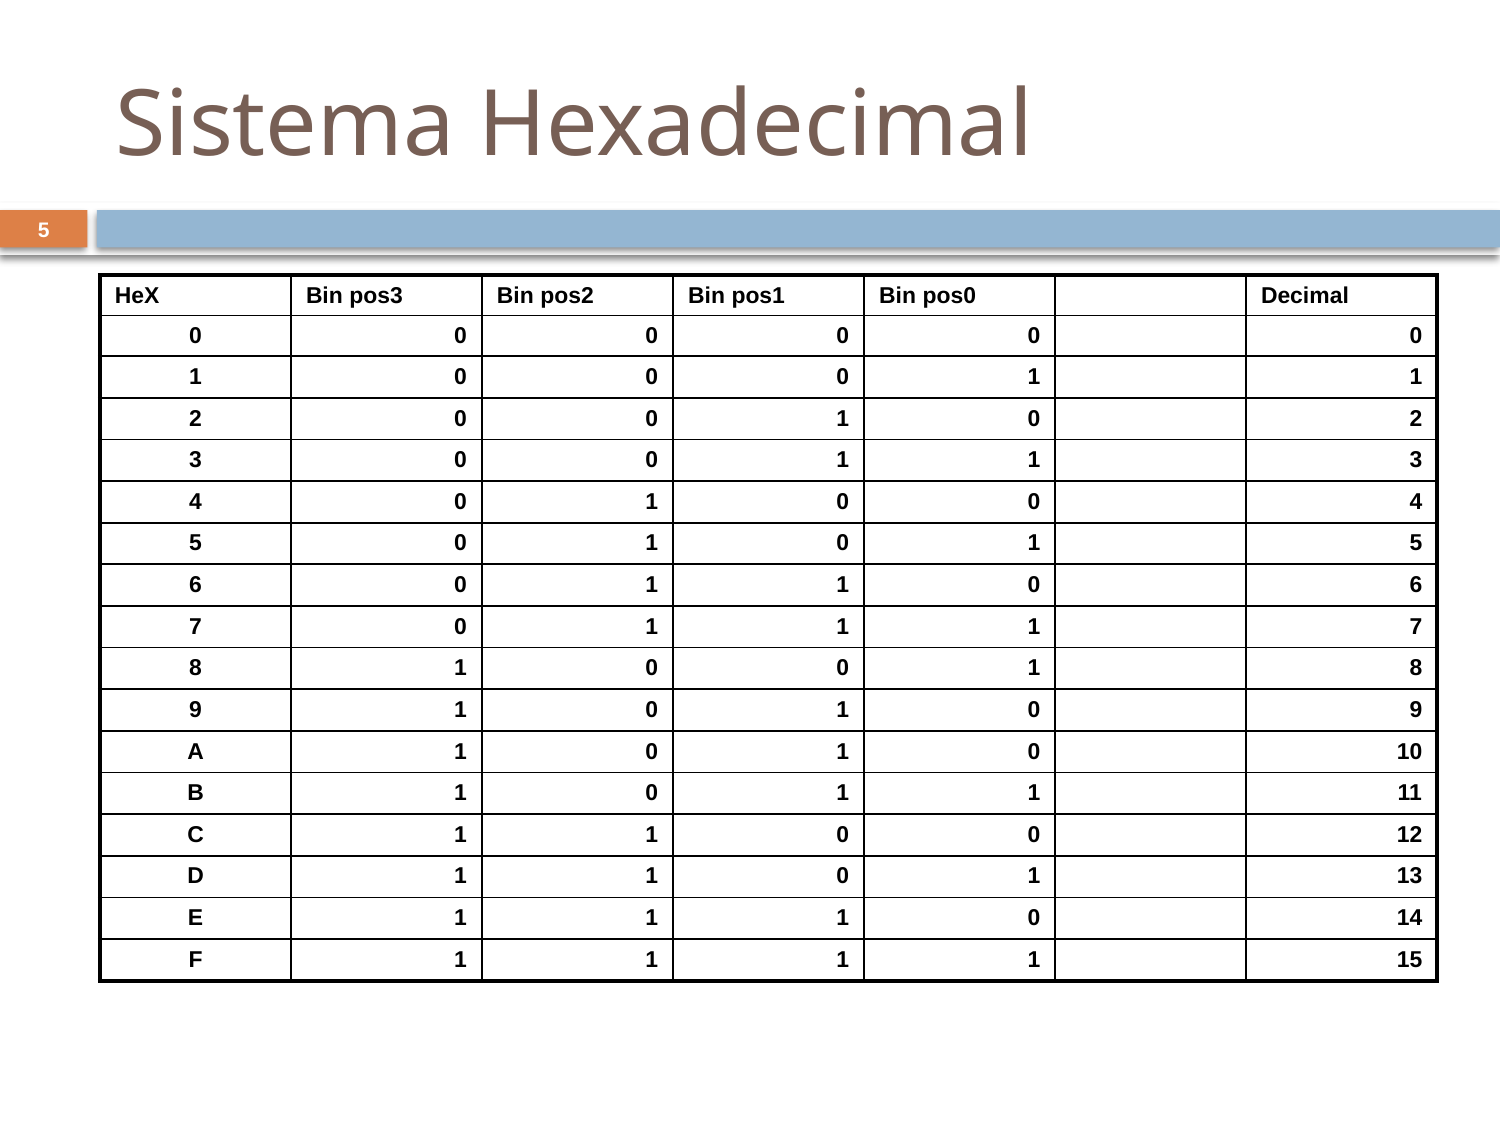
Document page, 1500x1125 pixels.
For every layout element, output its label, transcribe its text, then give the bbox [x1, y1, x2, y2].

table_cell 0 [292, 607, 481, 647]
table_cell 0 [865, 565, 1054, 605]
table_cell [1056, 690, 1245, 730]
table_cell 0 [483, 399, 672, 439]
table_cell [1056, 399, 1245, 439]
table_cell 1 [865, 857, 1054, 897]
table_cell 14 [1247, 898, 1435, 938]
table_cell 8 [102, 648, 290, 688]
table_cell [1056, 440, 1245, 480]
table_header Decimal [1247, 277, 1435, 315]
table_cell 4 [1247, 482, 1435, 522]
table_cell 0 [674, 648, 863, 688]
table_cell A [102, 732, 290, 772]
table_cell [1056, 732, 1245, 772]
table_cell 1 [865, 357, 1054, 397]
table_cell 1 [292, 898, 481, 938]
table_cell 0 [102, 316, 290, 355]
table_cell [1056, 524, 1245, 563]
table_cell 1 [483, 815, 672, 855]
table_header Bin pos0 [865, 277, 1054, 315]
table_cell 0 [674, 524, 863, 563]
table_cell 1 [483, 940, 672, 979]
table_cell 0 [483, 357, 672, 397]
table_cell 0 [292, 316, 481, 355]
table_cell 0 [483, 732, 672, 772]
table_cell 0 [674, 857, 863, 897]
table_cell 0 [674, 316, 863, 355]
table_cell 1 [292, 690, 481, 730]
table_cell 1 [674, 607, 863, 647]
table_cell 1 [674, 399, 863, 439]
table_cell [1056, 316, 1245, 355]
table_cell 0 [674, 357, 863, 397]
table_cell 1 [674, 440, 863, 480]
table_cell 11 [1247, 773, 1435, 813]
table_header Bin pos3 [292, 277, 481, 315]
table_cell [1056, 482, 1245, 522]
table_cell 0 [865, 399, 1054, 439]
table_cell 0 [292, 524, 481, 563]
table_cell [1056, 940, 1245, 979]
table_cell 0 [292, 440, 481, 480]
table_cell 1 [674, 898, 863, 938]
table_cell 0 [1247, 316, 1435, 355]
table_cell 1 [483, 565, 672, 605]
table_cell 3 [102, 440, 290, 480]
table_cell [1056, 857, 1245, 897]
table_cell C [102, 815, 290, 855]
table_cell 1 [865, 607, 1054, 647]
table_cell 1 [292, 857, 481, 897]
table_cell 5 [1247, 524, 1435, 563]
table_cell 1 [483, 607, 672, 647]
table_cell 1 [102, 357, 290, 397]
table_cell 15 [1247, 940, 1435, 979]
table_cell 13 [1247, 857, 1435, 897]
table_cell 0 [865, 732, 1054, 772]
table_cell 1 [1247, 357, 1435, 397]
table_cell 0 [865, 316, 1054, 355]
table_cell 7 [102, 607, 290, 647]
table_cell 2 [102, 399, 290, 439]
table_cell 0 [483, 773, 672, 813]
table_cell 2 [1247, 399, 1435, 439]
table_cell 6 [1247, 565, 1435, 605]
table_cell 0 [483, 648, 672, 688]
table_cell [1056, 898, 1245, 938]
table_cell 1 [865, 440, 1054, 480]
table_cell 3 [1247, 440, 1435, 480]
table_header Bin pos1 [674, 277, 863, 315]
table_cell [1056, 607, 1245, 647]
table_cell 1 [865, 524, 1054, 563]
table_cell 1 [865, 773, 1054, 813]
table_cell 1 [674, 565, 863, 605]
table_cell 9 [1247, 690, 1435, 730]
table_cell 1 [674, 773, 863, 813]
slide_number 5 [0, 208, 88, 249]
table_cell 8 [1247, 648, 1435, 688]
table_cell 0 [483, 690, 672, 730]
table_cell 9 [102, 690, 290, 730]
table_cell 0 [865, 815, 1054, 855]
table_cell F [102, 940, 290, 979]
table_cell 0 [865, 482, 1054, 522]
table_cell 0 [674, 815, 863, 855]
table_cell 12 [1247, 815, 1435, 855]
table_cell 0 [292, 399, 481, 439]
table_cell 0 [292, 482, 481, 522]
table_cell 0 [674, 482, 863, 522]
table_header Bin pos2 [483, 277, 672, 315]
table_cell D [102, 857, 290, 897]
table_cell [1056, 648, 1245, 688]
table_cell 1 [292, 732, 481, 772]
table_cell 1 [292, 940, 481, 979]
table_cell 1 [292, 773, 481, 813]
table_cell 0 [292, 565, 481, 605]
table_cell 7 [1247, 607, 1435, 647]
table_cell [1056, 357, 1245, 397]
table_cell [1056, 565, 1245, 605]
table_cell 5 [102, 524, 290, 563]
table_cell 4 [102, 482, 290, 522]
table_cell 1 [674, 940, 863, 979]
table_cell [1056, 773, 1245, 813]
table_header HeX [102, 277, 290, 315]
table_cell 0 [483, 440, 672, 480]
table_cell 1 [483, 898, 672, 938]
title Sistema Hexadecimal [100, 37, 1438, 200]
table_cell 1 [483, 524, 672, 563]
table_cell 1 [865, 648, 1054, 688]
table_cell 10 [1247, 732, 1435, 772]
table_header [1056, 277, 1245, 315]
table_cell [1056, 815, 1245, 855]
table_cell 0 [865, 898, 1054, 938]
table_cell 1 [674, 732, 863, 772]
table_cell 1 [674, 690, 863, 730]
table_cell 0 [865, 690, 1054, 730]
table_cell 1 [483, 857, 672, 897]
table_cell 1 [865, 940, 1054, 979]
table_cell B [102, 773, 290, 813]
table_cell 1 [292, 648, 481, 688]
table_cell 0 [483, 316, 672, 355]
table_cell 0 [292, 357, 481, 397]
table_cell 1 [483, 482, 672, 522]
table_cell 1 [292, 815, 481, 855]
table_cell 6 [102, 565, 290, 605]
table_cell E [102, 898, 290, 938]
